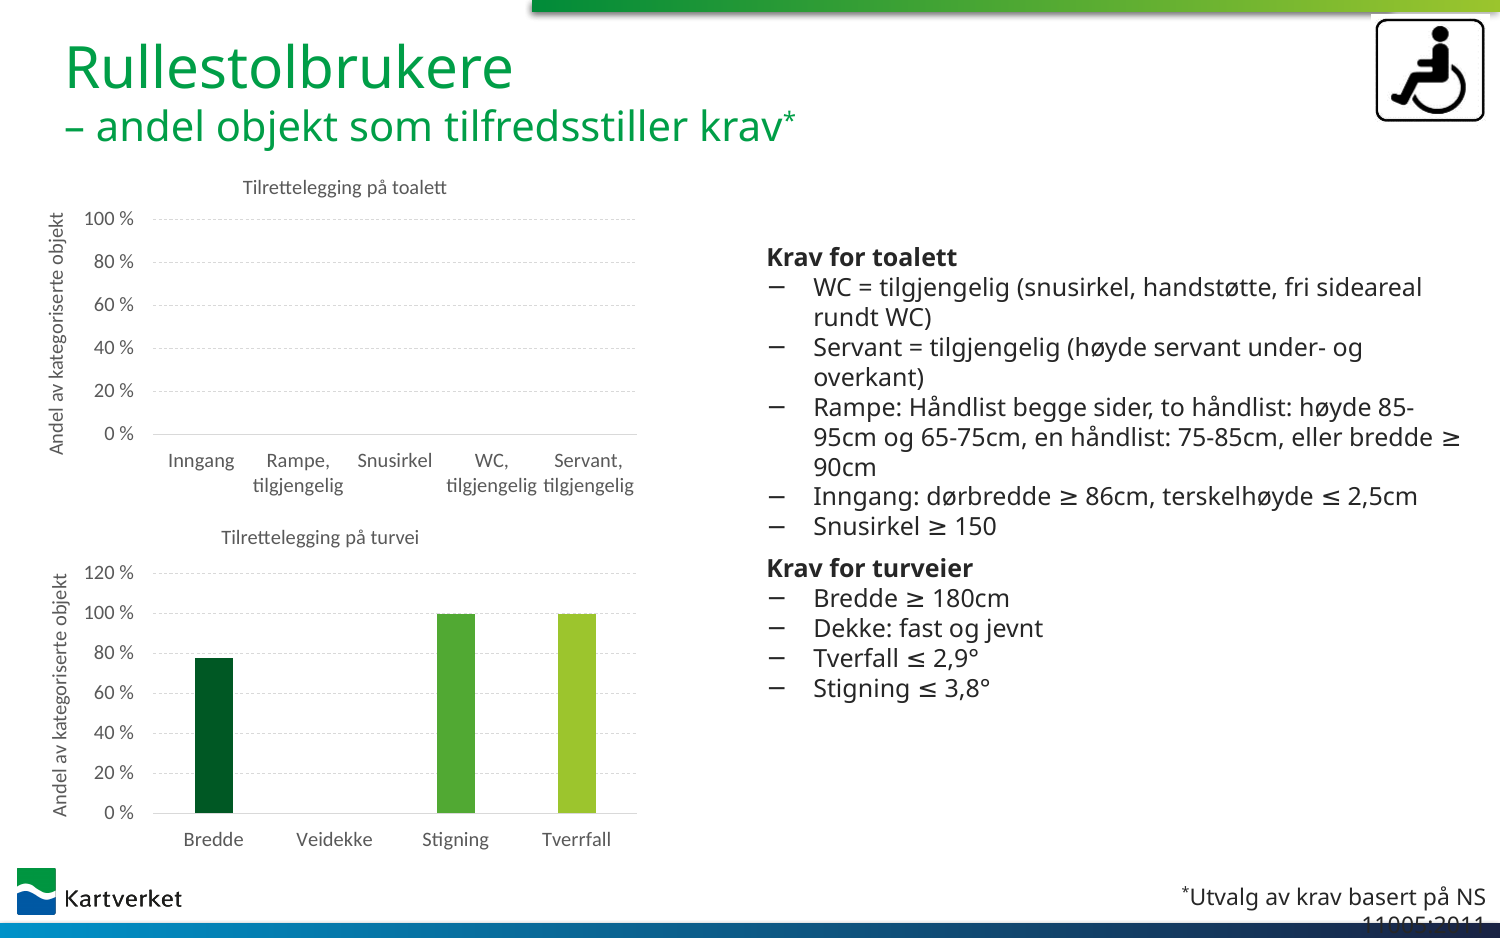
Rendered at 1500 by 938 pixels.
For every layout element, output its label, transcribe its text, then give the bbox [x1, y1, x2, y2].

text_box Rullestolbrukere – andel objekt som tilfredsstiller krav* [49, 14, 1431, 158]
picture [41, 166, 650, 505]
text_box *Utvalg av krav basert på NS 11005:2011 [1068, 873, 1500, 938]
picture [1371, 13, 1491, 127]
text_box Krav for turveier Bredde ≥ 180cm Dekke: fast og jevnt Tverfall ≤ 2,9° Stigning ≤ 3,8° [751, 545, 1483, 710]
text_box Krav for toalett WC = tilgjengelig (snusirkel, handstøtte, fri sideareal rundt WC) Servant = tilgjengelig (høyde servant under- og overkant) Rampe: Håndlist begge sider, to håndlist: høyde 85-95cm og 65-75cm, en håndlist: 75-85cm, eller bredde ≥ 90cm Inngang: dørbredde ≥ 86cm, terskelhøyde ≤ 2,5cm Snusirkel ≥ 150 [751, 234, 1483, 545]
picture [41, 520, 650, 859]
